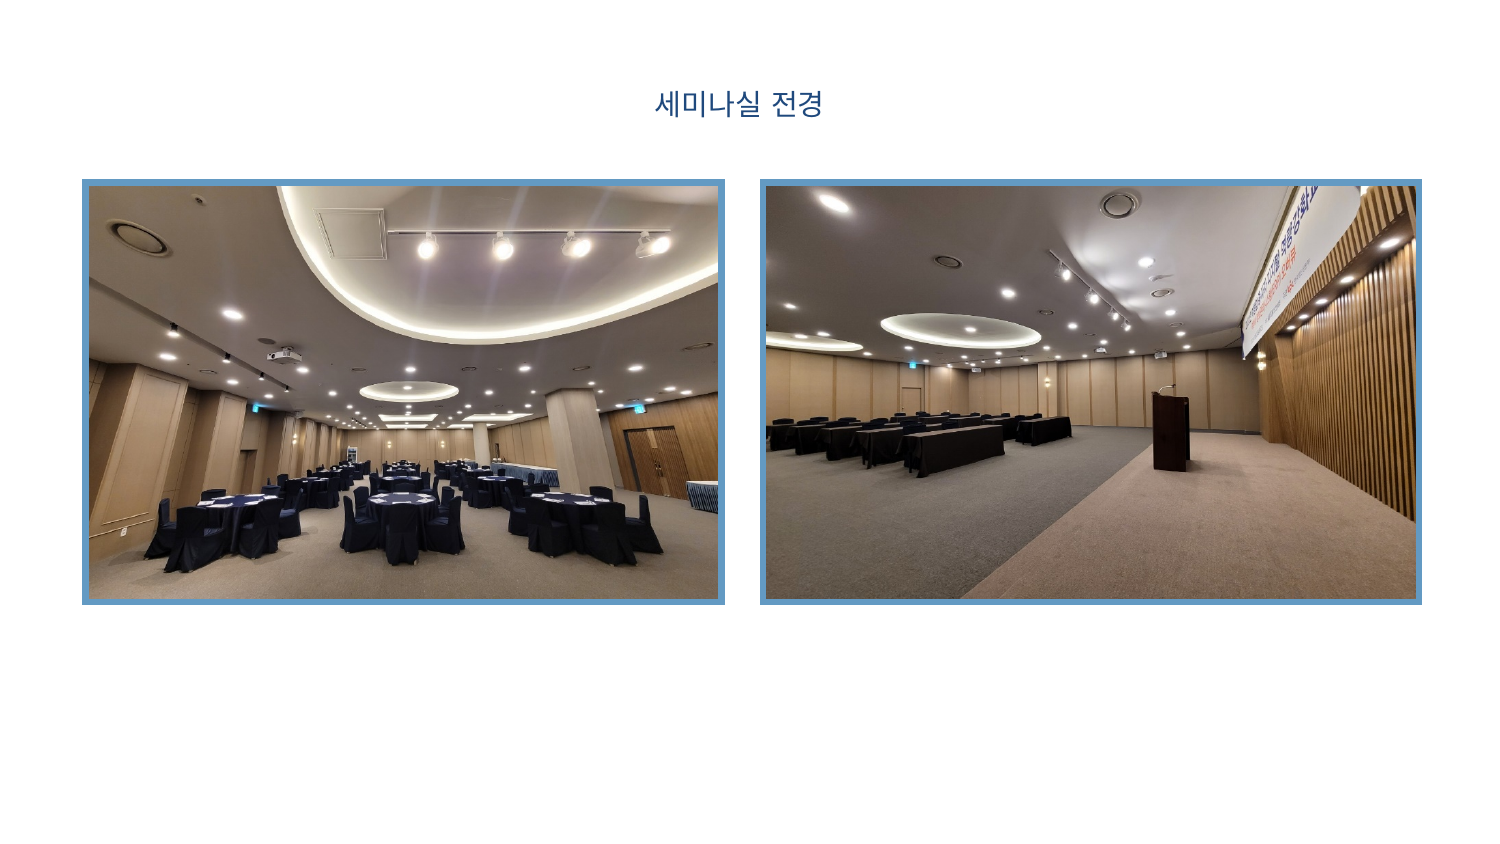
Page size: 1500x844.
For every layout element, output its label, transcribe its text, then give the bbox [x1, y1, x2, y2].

picture [88, 185, 719, 600]
picture [765, 185, 1416, 600]
text_box 세미나실 전경 [640, 79, 841, 129]
